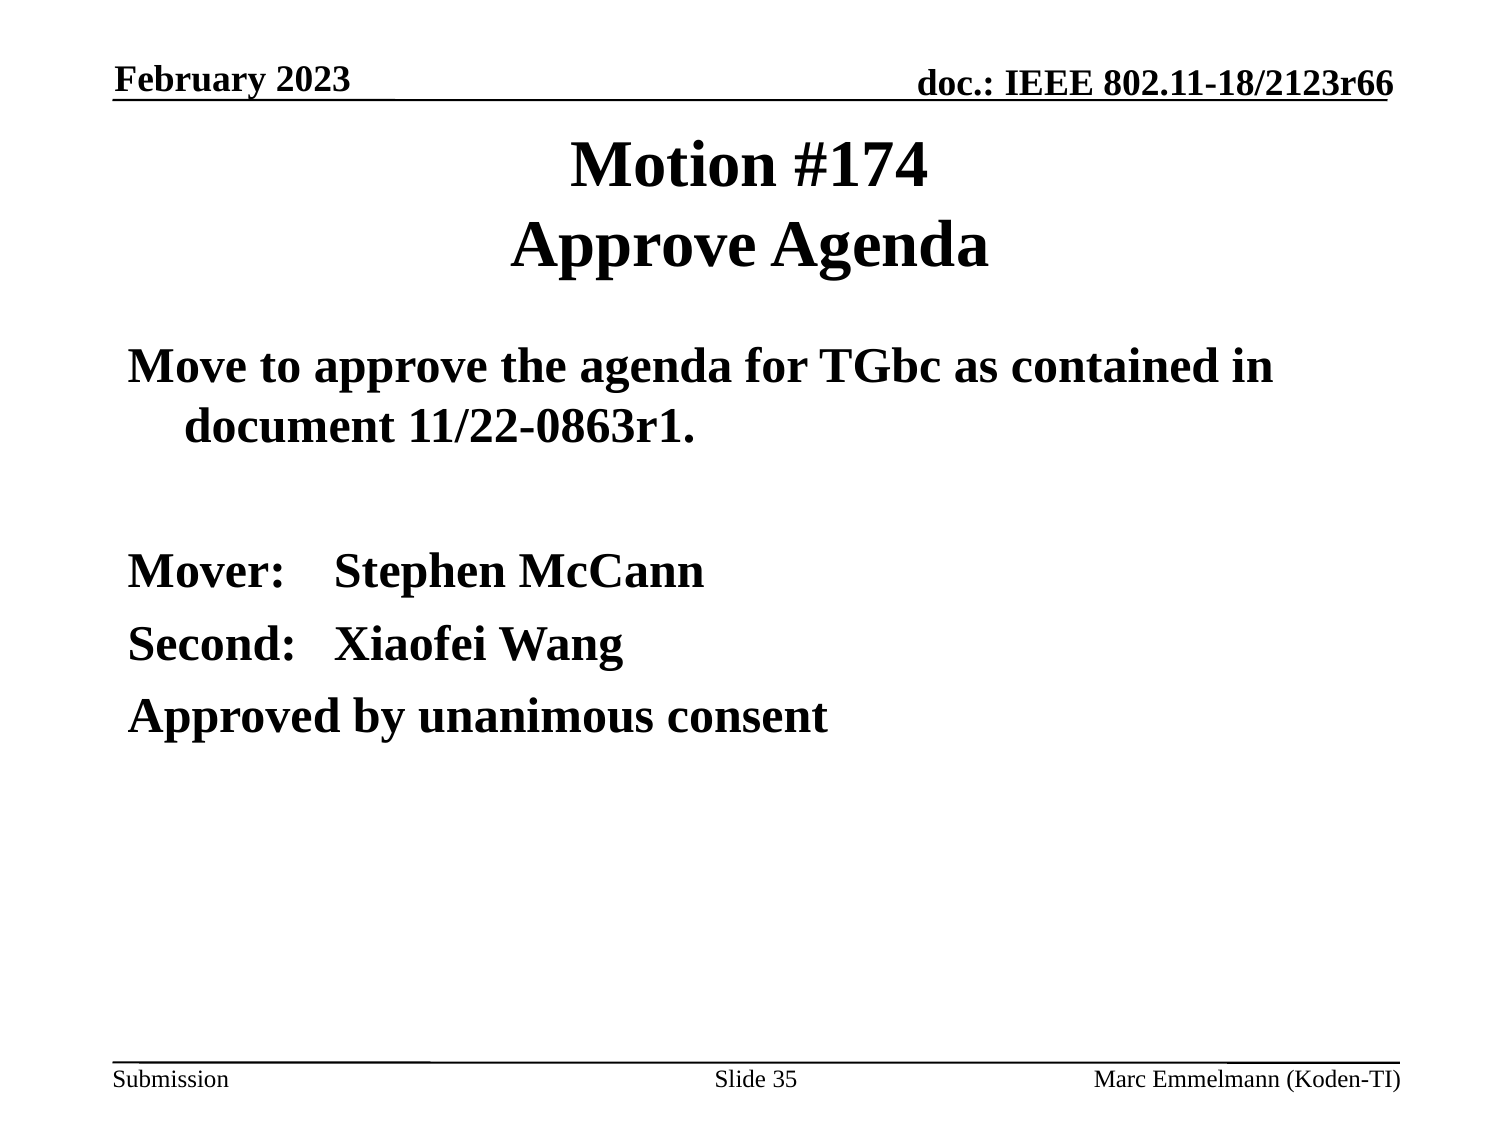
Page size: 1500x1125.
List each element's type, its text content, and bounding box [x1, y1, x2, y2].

footer Marc Emmelmann (Koden-TI) [878, 1061, 1402, 1093]
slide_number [114, 54, 423, 100]
list Move to approve the agenda for TGbc as contained in document 11/22-0863r1. Mover: Stephen McCann Second: Xiaofei Wang Approved by unanimous consent [112, 324, 1388, 1000]
title Motion #174 Approve Agenda [112, 112, 1388, 288]
slide_number Slide 35 [712, 1061, 800, 1123]
